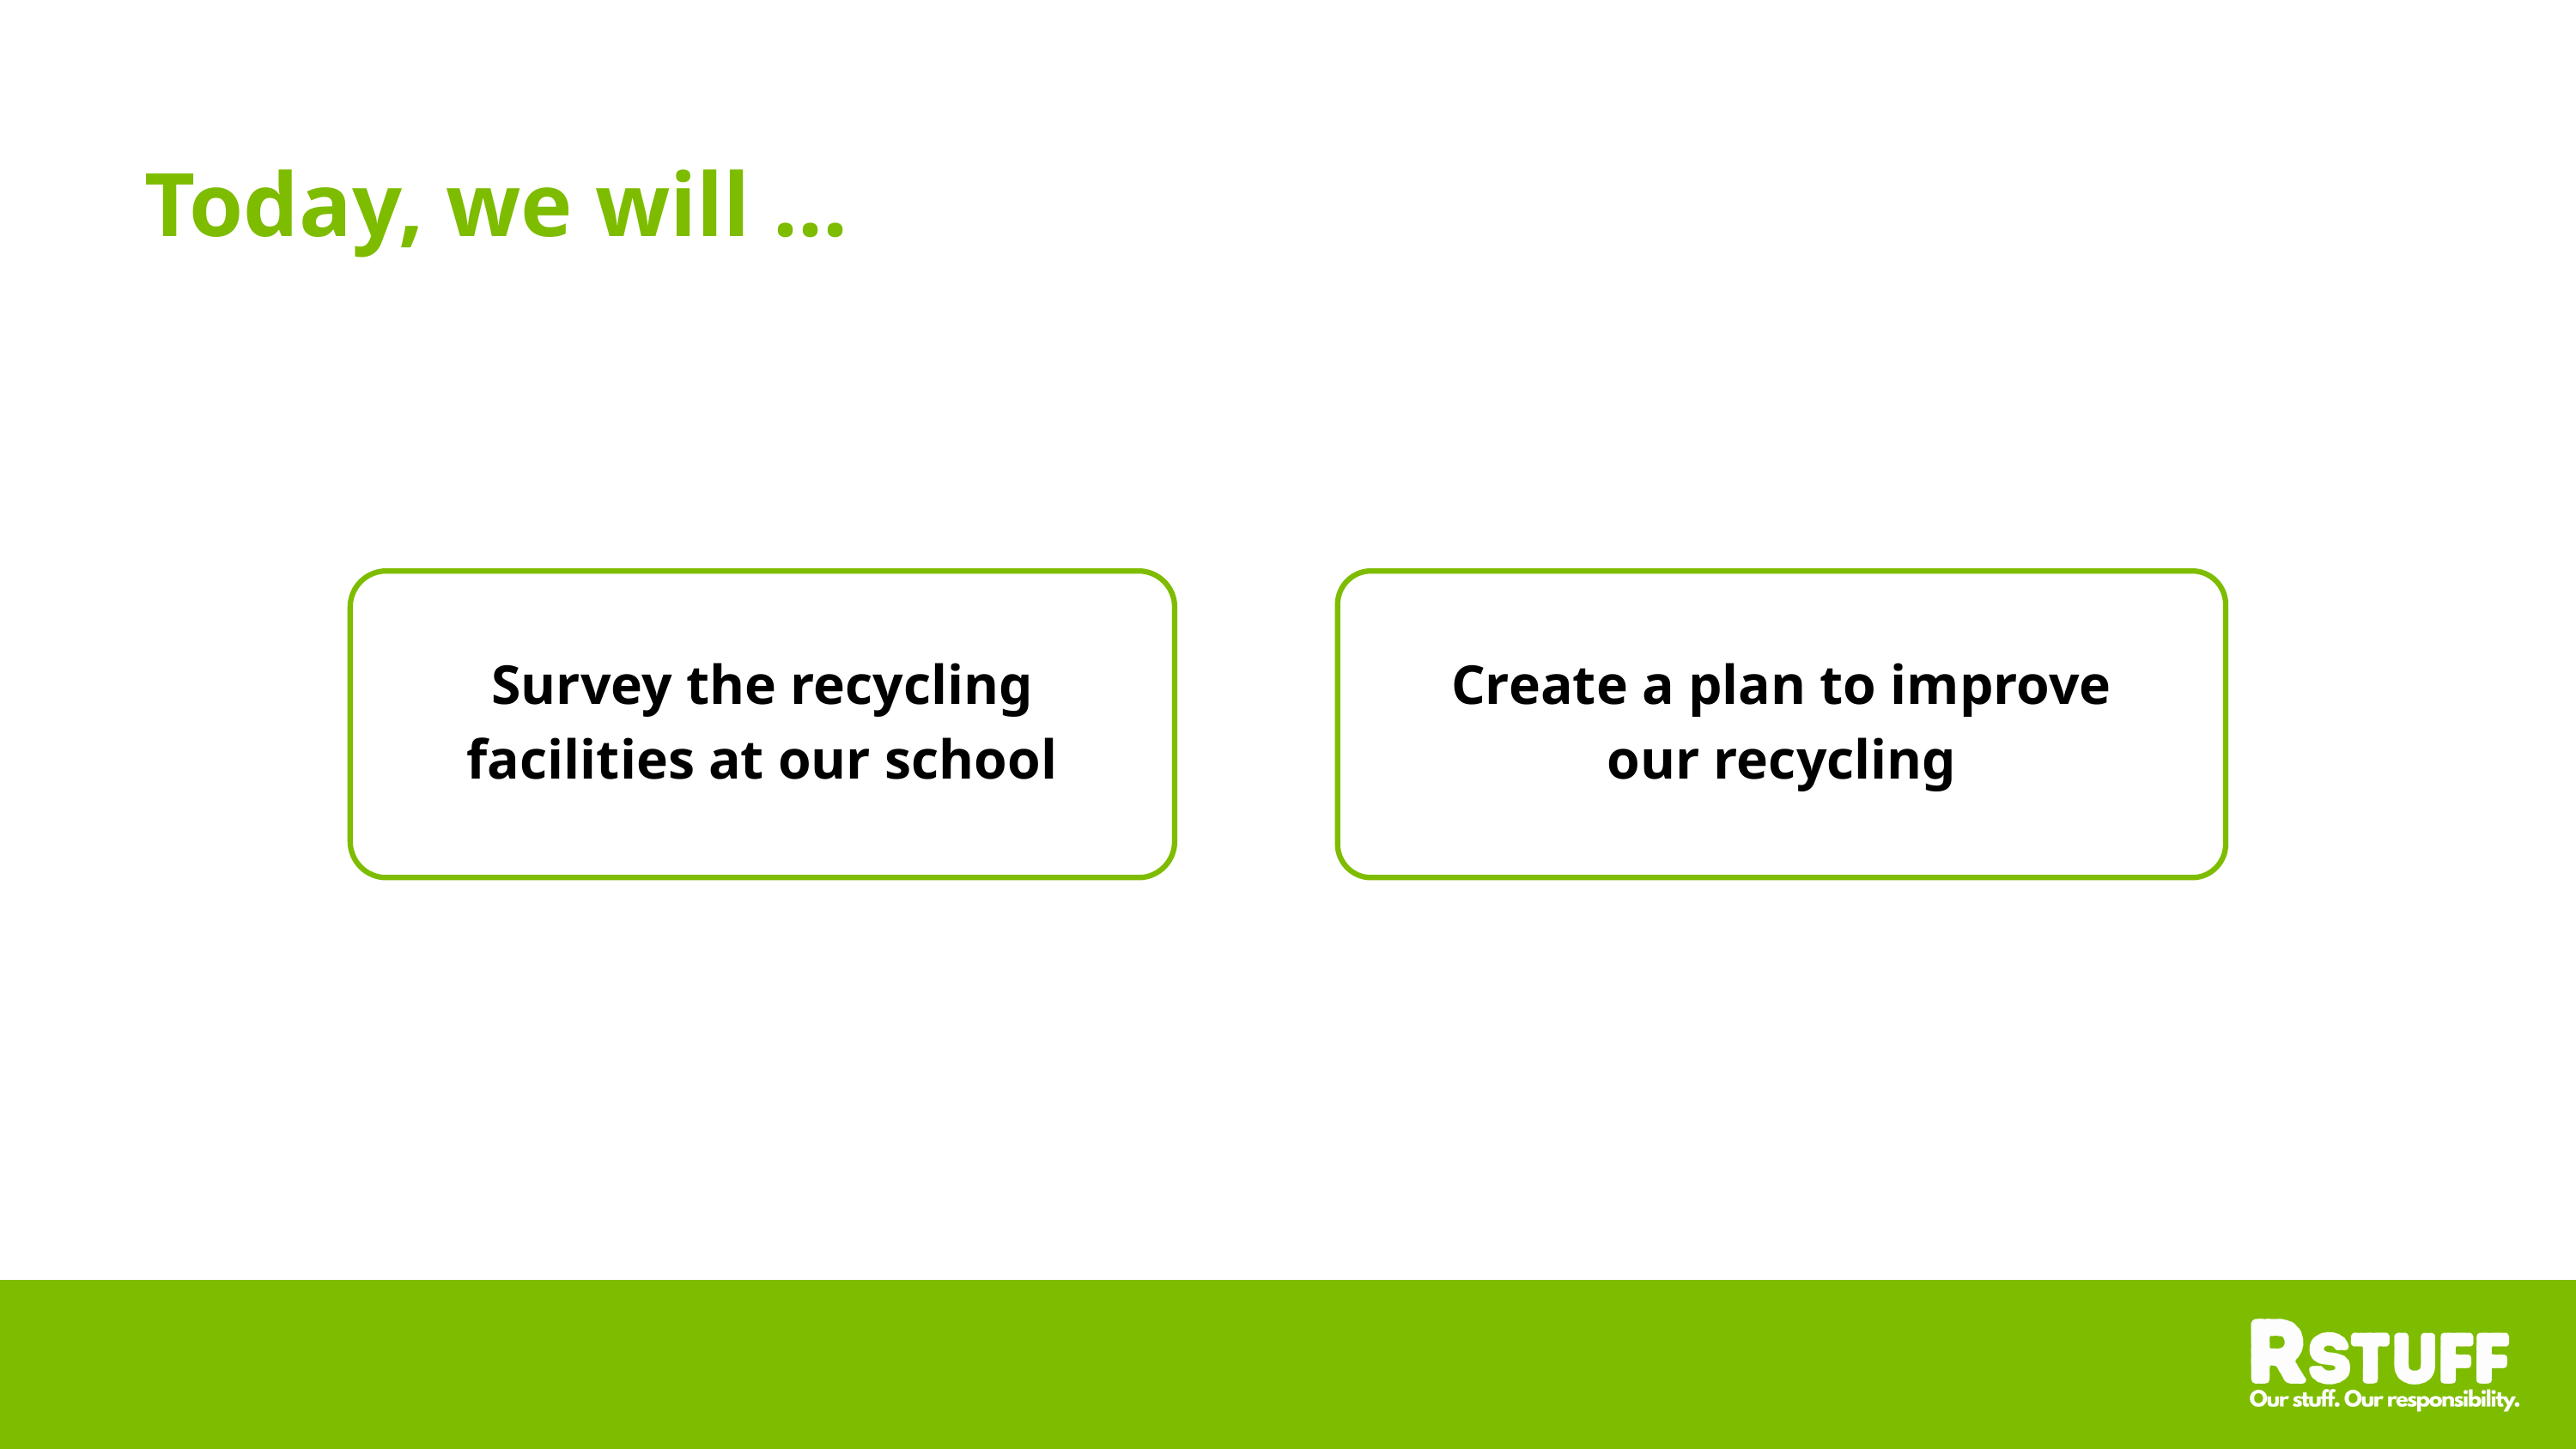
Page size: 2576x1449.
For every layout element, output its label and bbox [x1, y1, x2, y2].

text_box [0, 1279, 2576, 1449]
text_box [144, 57, 2367, 338]
text_box [349, 570, 1176, 878]
text_box [1337, 570, 2227, 878]
